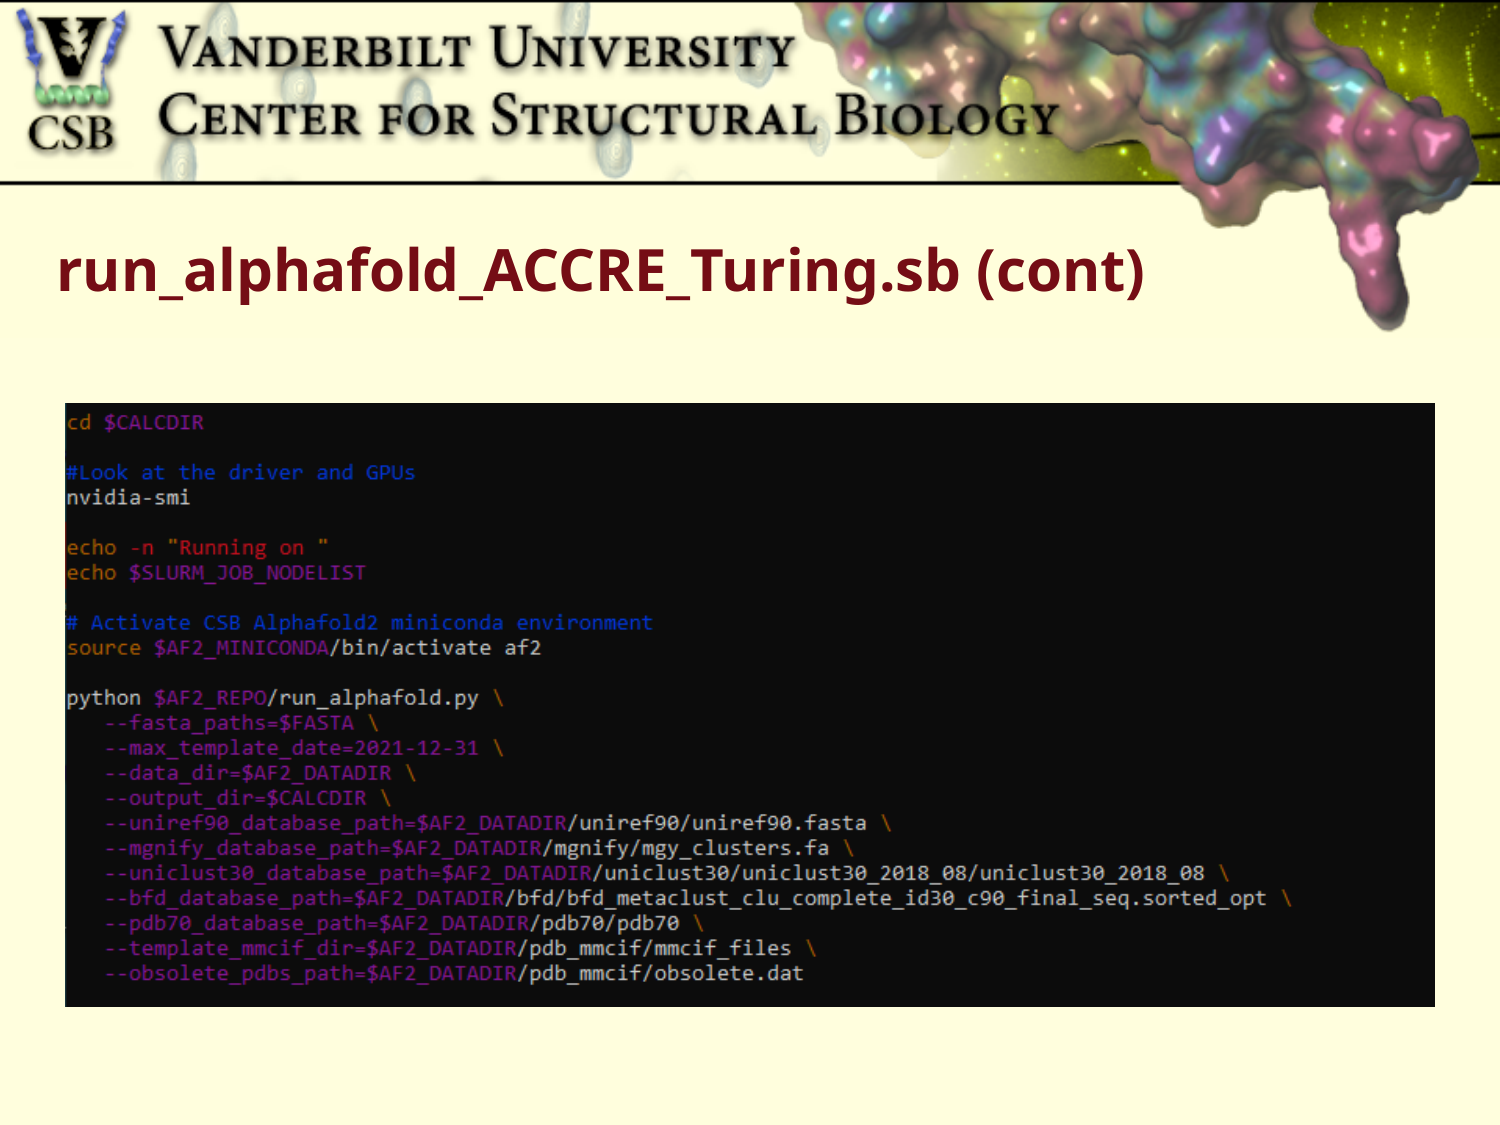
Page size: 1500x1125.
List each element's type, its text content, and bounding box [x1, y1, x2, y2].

title run_alphafold_ACCRE_Turing.sb (cont) [40, 197, 1381, 349]
picture [65, 403, 1435, 1007]
picture [0, 0, 1500, 338]
